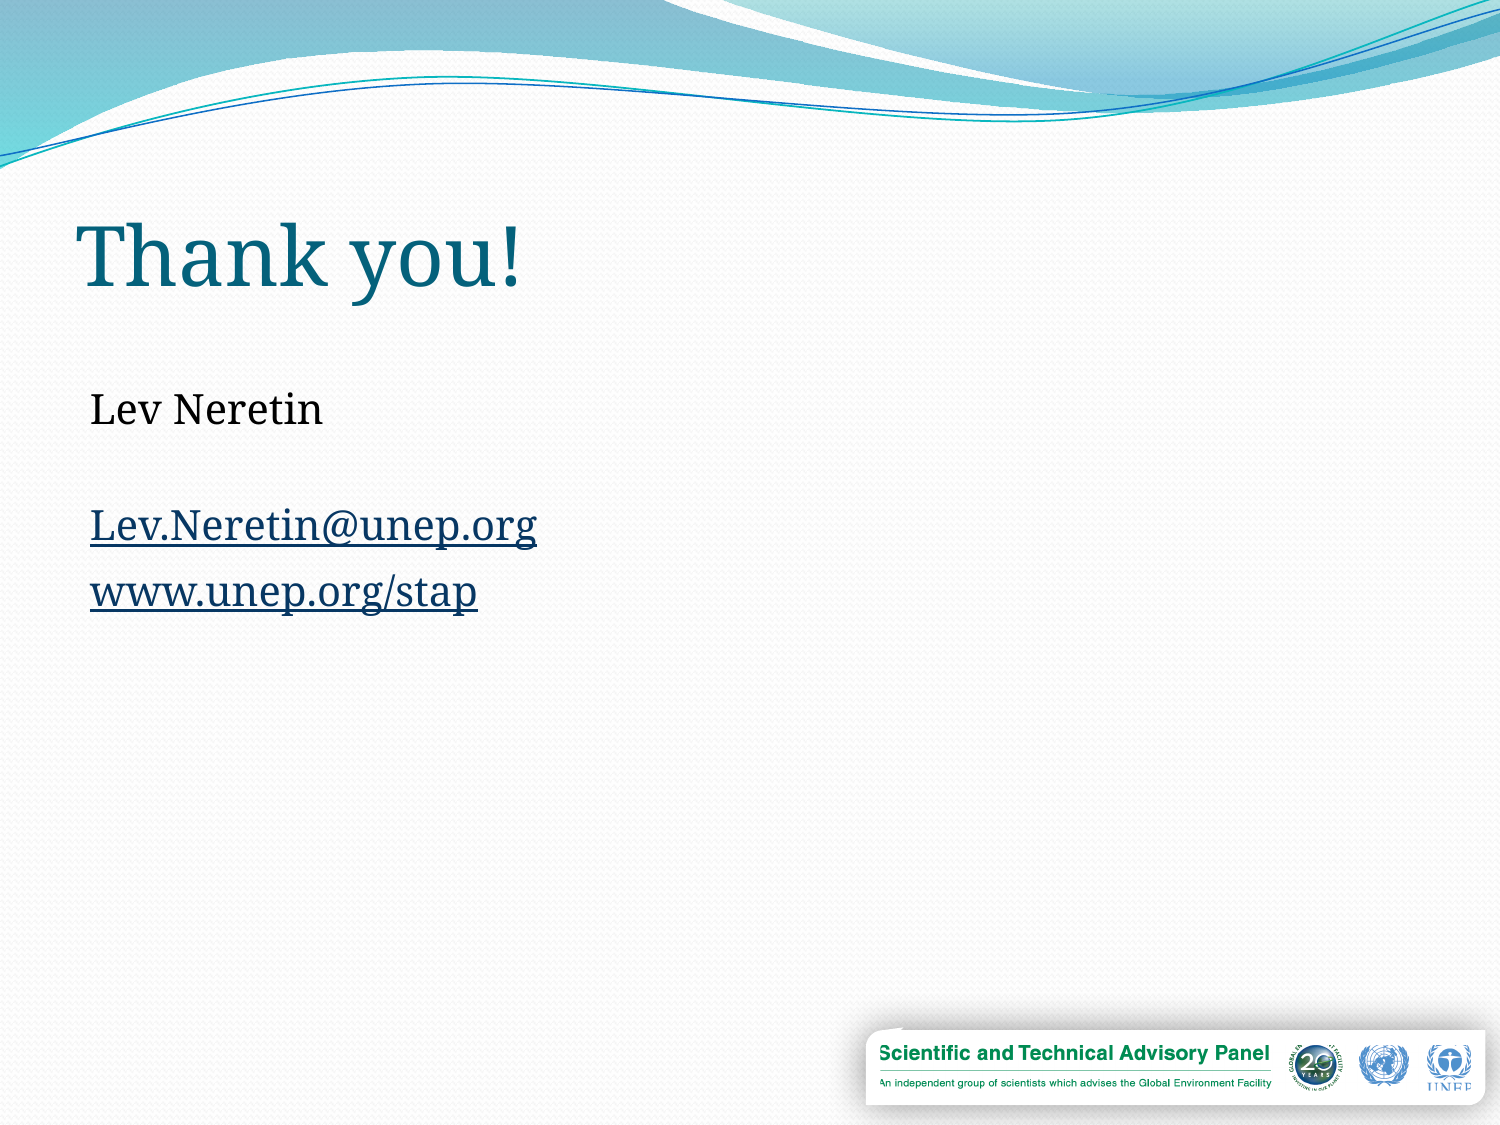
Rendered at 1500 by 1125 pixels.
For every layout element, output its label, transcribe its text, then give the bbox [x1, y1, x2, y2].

title Thank you! [75, 115, 1425, 303]
list Lev Neretin Lev.Neretin@unep.org www.unep.org/stap [75, 375, 1425, 695]
picture [872, 1037, 1479, 1099]
